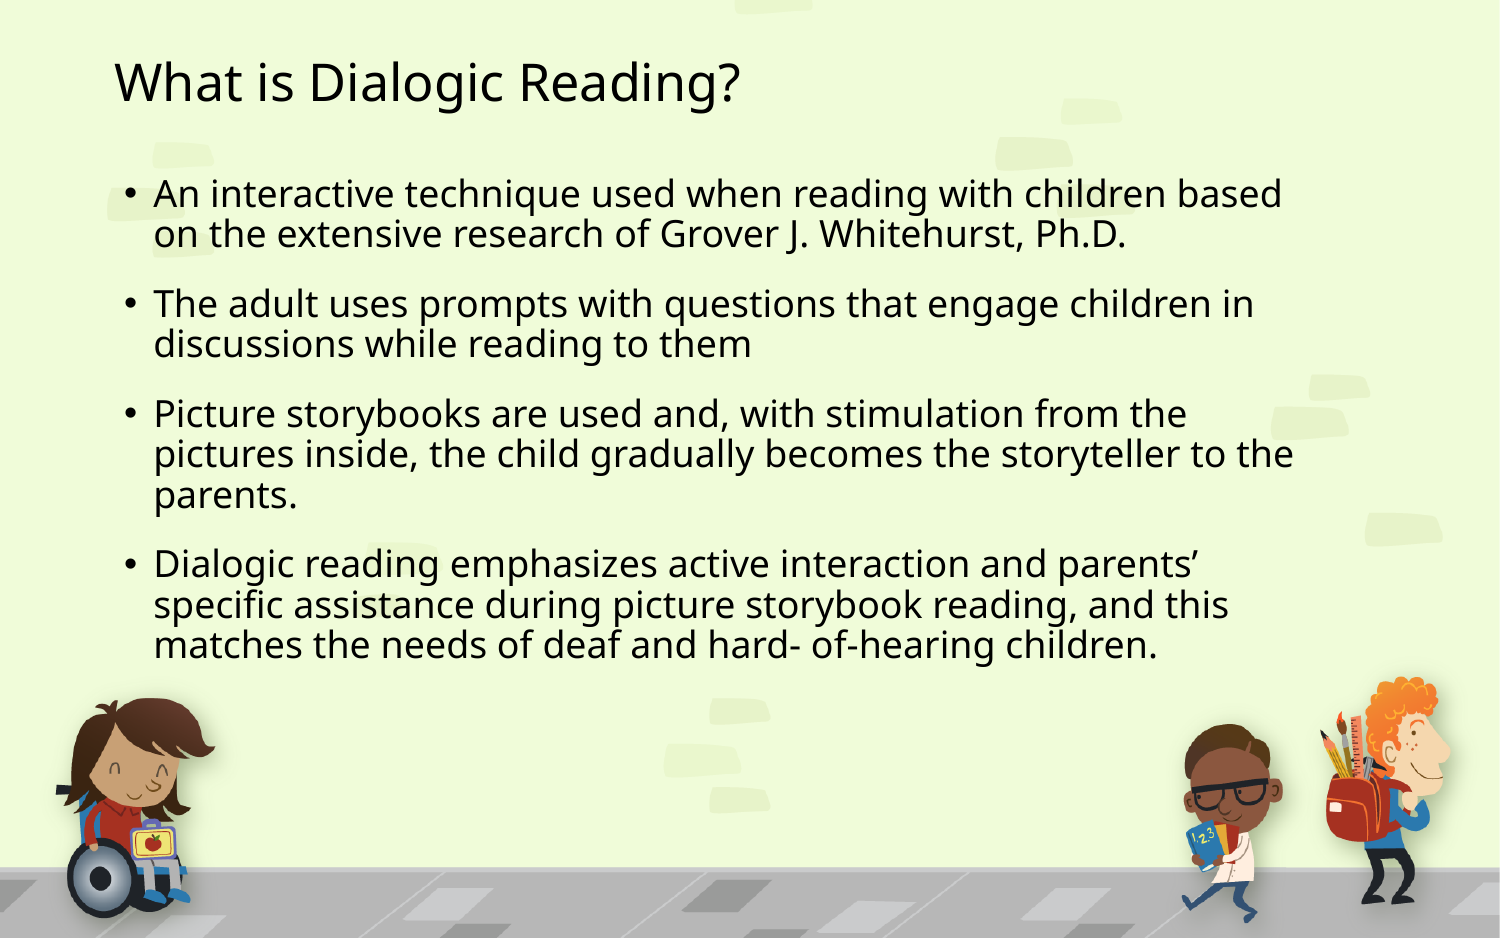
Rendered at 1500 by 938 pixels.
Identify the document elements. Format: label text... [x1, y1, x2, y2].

title What is Dialogic Reading? [103, 50, 1313, 119]
picture [0, 0, 1500, 938]
list An interactive technique used when reading with children based on the extensive research of Grover J. Whitehurst, Ph.D. The adult uses prompts with questions that engage children in discussions while reading to them Picture storybooks are used and, with stimulation from the pictures inside, the child gradually becomes the storyteller to the parents. Dialogic reading emphasizes active interaction and parents’ specific assistance during picture storybook reading, and this matches the needs of deaf and hard- of-hearing children. [112, 168, 1338, 682]
